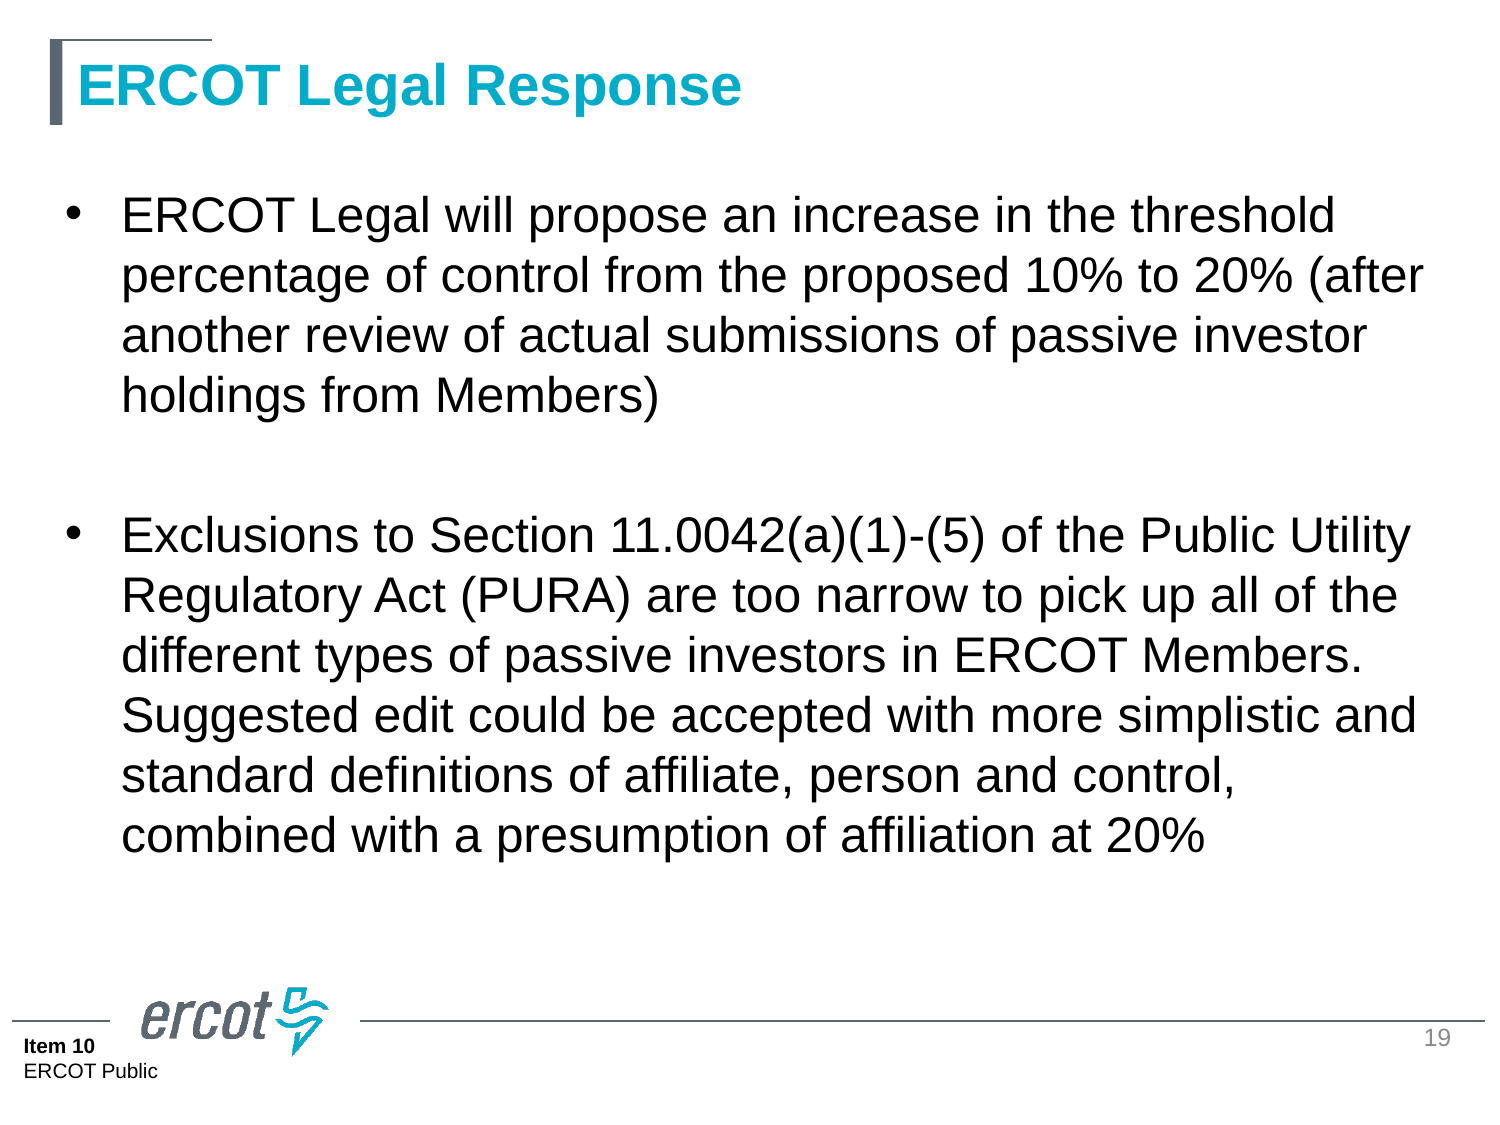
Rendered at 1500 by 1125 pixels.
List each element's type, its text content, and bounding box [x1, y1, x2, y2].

title ERCOT Legal Response [62, 39, 1450, 134]
slide_number 19 [1387, 1012, 1488, 1062]
list ERCOT Legal will propose an increase in the threshold percentage of control from the proposed 10% to 20% (after another review of actual submissions of passive investor holdings from Members) Exclusions to Section 11.0042(a)(1)-(5) of the Public Utility Regulatory Act (PURA) are too narrow to pick up all of the different types of passive investors in ERCOT Members. Suggested edit could be accepted with more simplistic and standard definitions of affiliate, person and control, combined with a presumption of affiliation at 20% [50, 174, 1450, 972]
picture [137, 983, 332, 1059]
